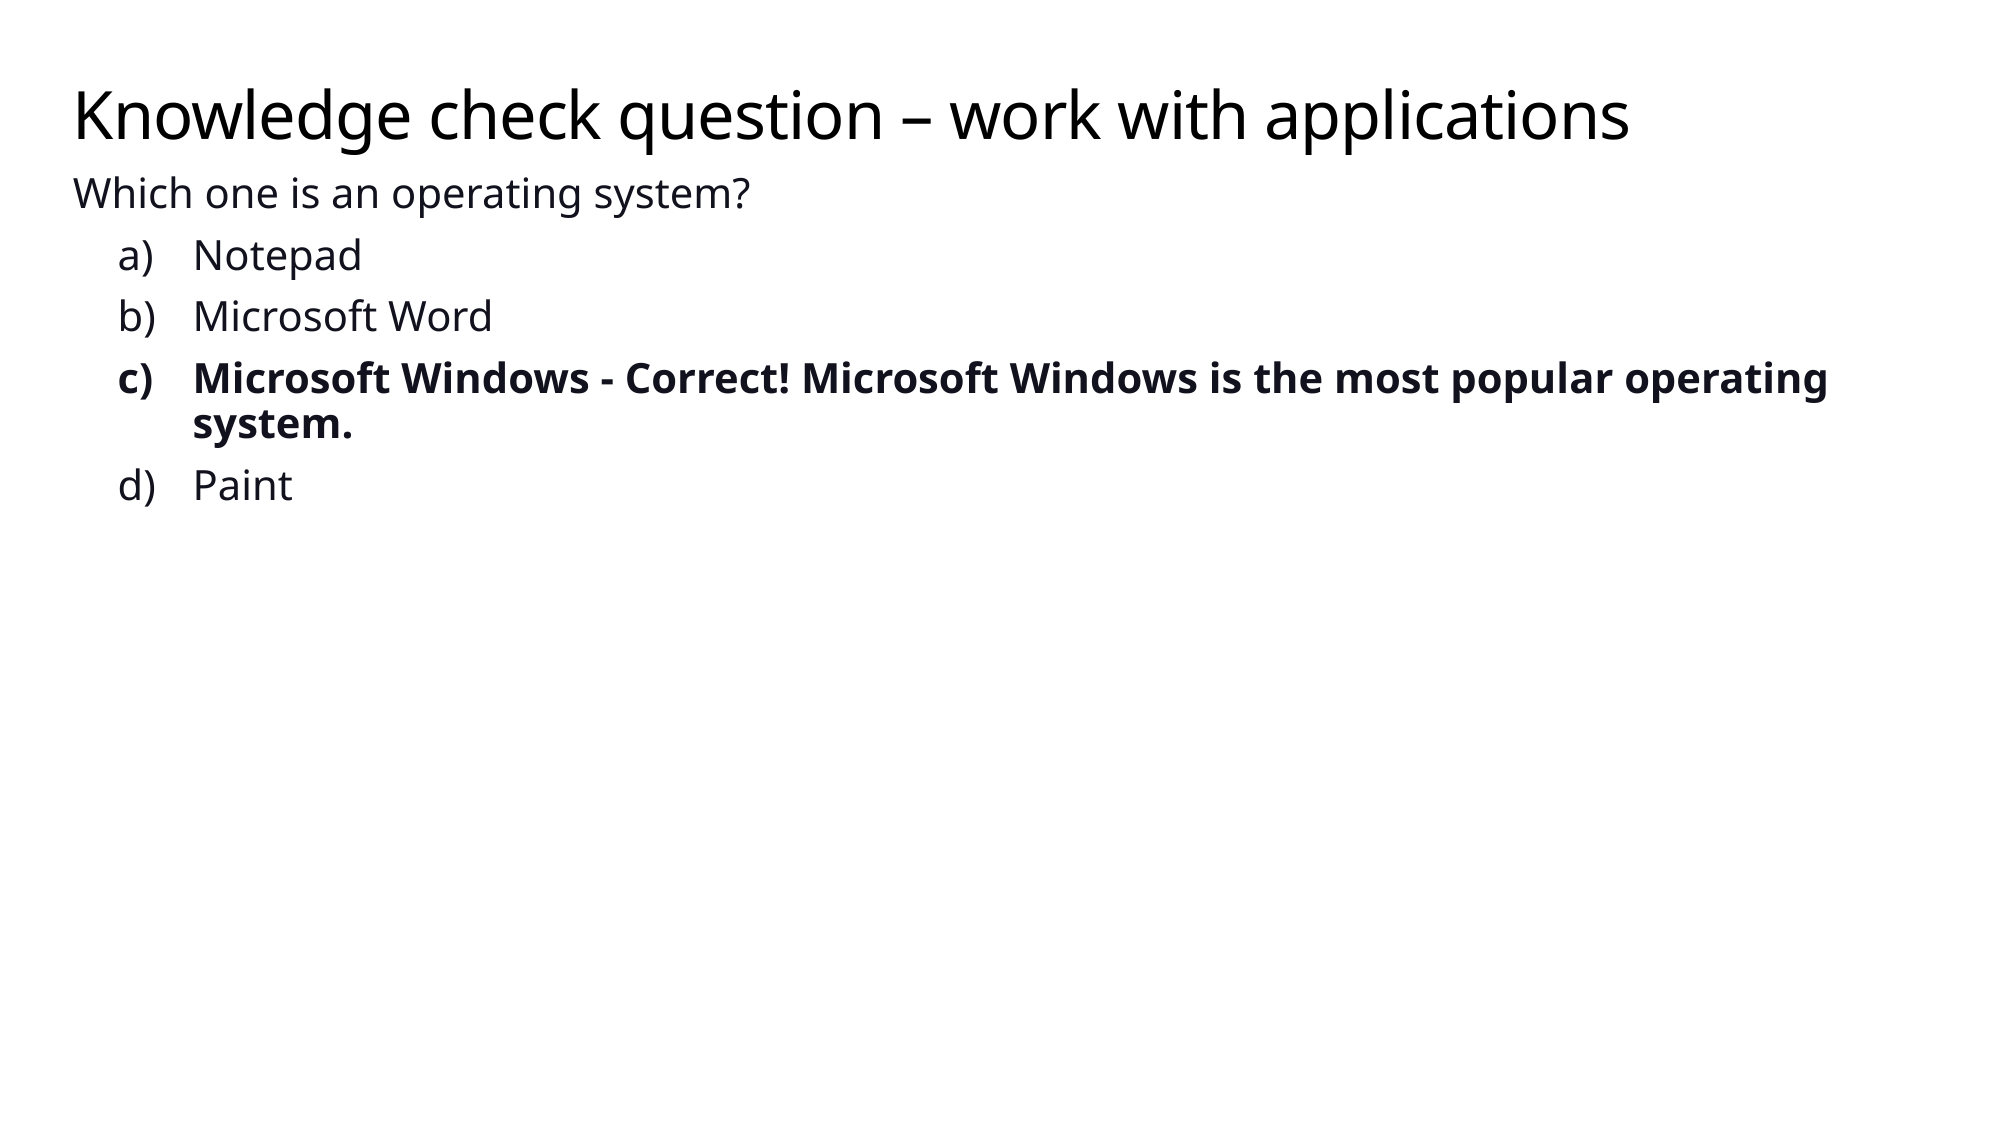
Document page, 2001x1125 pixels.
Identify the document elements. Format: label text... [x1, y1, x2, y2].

list Which one is an operating system? Notepad Microsoft Word Microsoft Windows - Correct! Microsoft Windows is the most popular operating system. Paint [72, 172, 1938, 978]
title Knowledge check question – work with applications [72, 72, 1934, 144]
